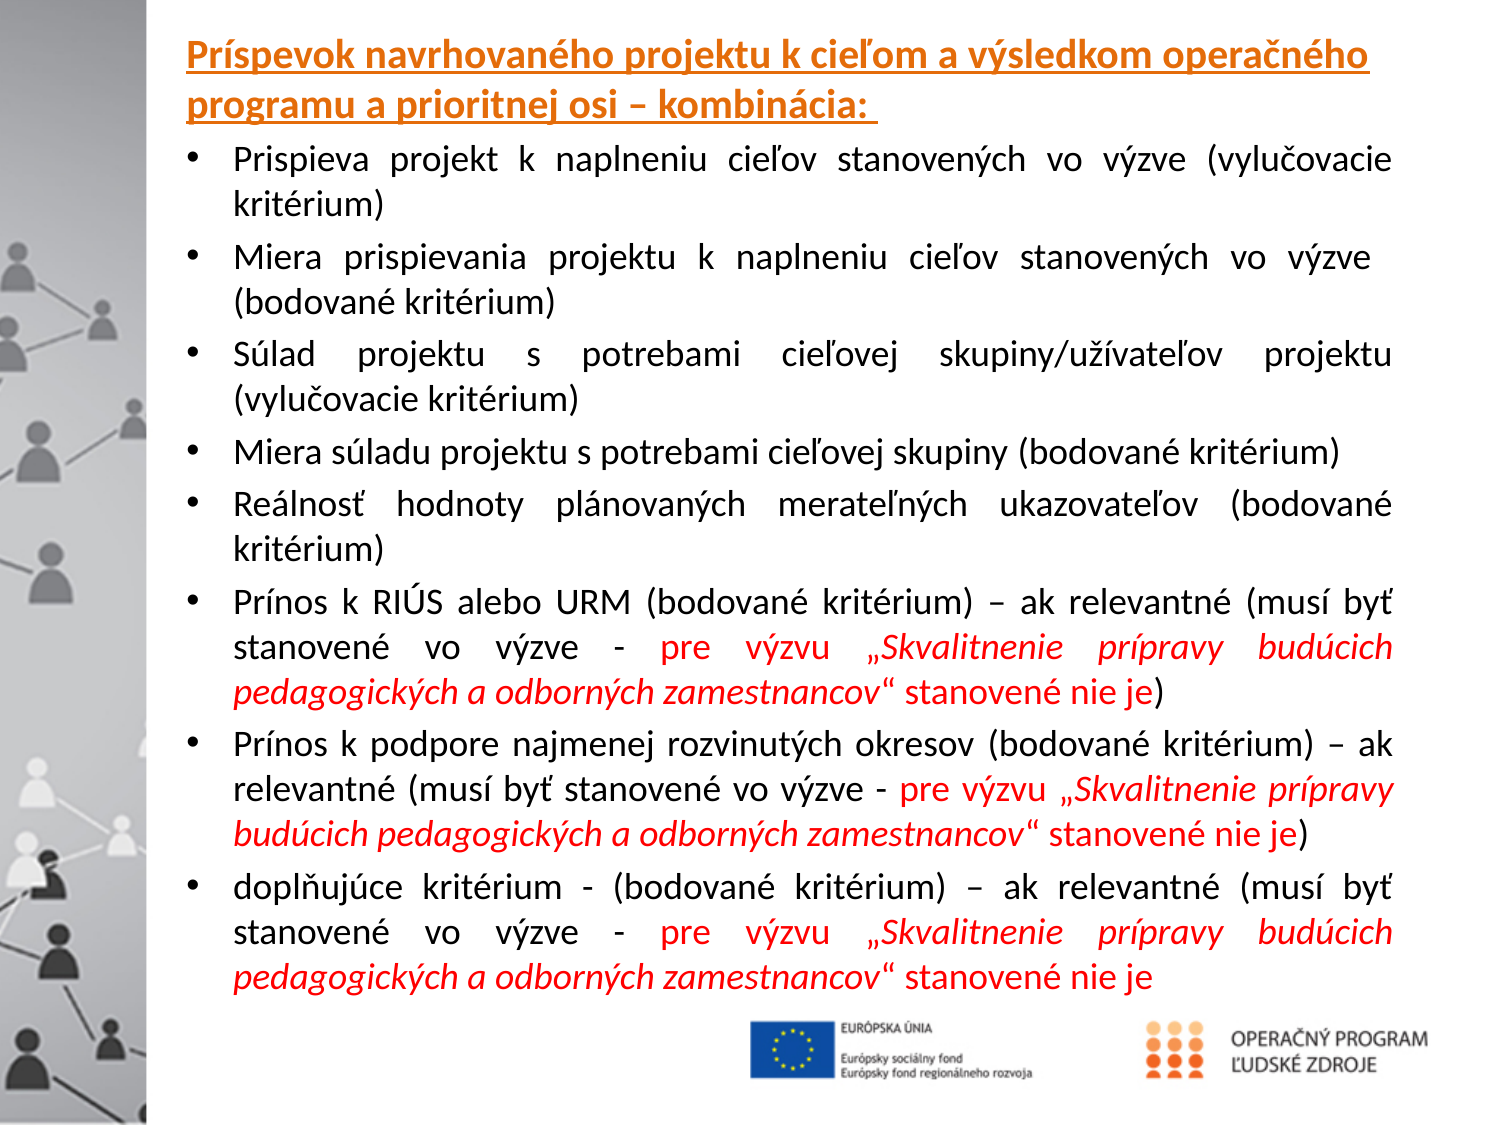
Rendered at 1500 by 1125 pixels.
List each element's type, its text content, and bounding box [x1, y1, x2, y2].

picture [0, 0, 1500, 1125]
list Príspevok navrhovaného projektu k cieľom a výsledkom operačného programu a prioritnej osi – kombinácia: Prispieva projekt k naplneniu cieľov stanovených vo výzve (vylučovacie kritérium) Miera prispievania projektu k naplneniu cieľov stanovených vo výzve (bodované kritérium) Súlad projektu s potrebami cieľovej skupiny/užívateľov projektu (vylučovacie kritérium) Miera súladu projektu s potrebami cieľovej skupiny (bodované kritérium) Reálnosť hodnoty plánovaných merateľných ukazovateľov (bodované kritérium) Prínos k RIÚS alebo URM (bodované kritérium) – ak relevantné (musí byť stanovené vo výzve - pre výzvu „Skvalitnenie prípravy budúcich pedagogických a odborných zamestnancov“ stanovené nie je) Prínos k podpore najmenej rozvinutých okresov (bodované kritérium) – ak relevantné (musí byť stanovené vo výzve - pre výzvu „Skvalitnenie prípravy budúcich pedagogických a odborných zamestnancov“ stanovené nie je) doplňujúce kritérium - (bodované kritérium) – ak relevantné (musí byť stanovené vo výzve - pre výzvu „Skvalitnenie prípravy budúcich pedagogických a odborných zamestnancov“ stanovené nie je [170, 18, 1409, 1024]
